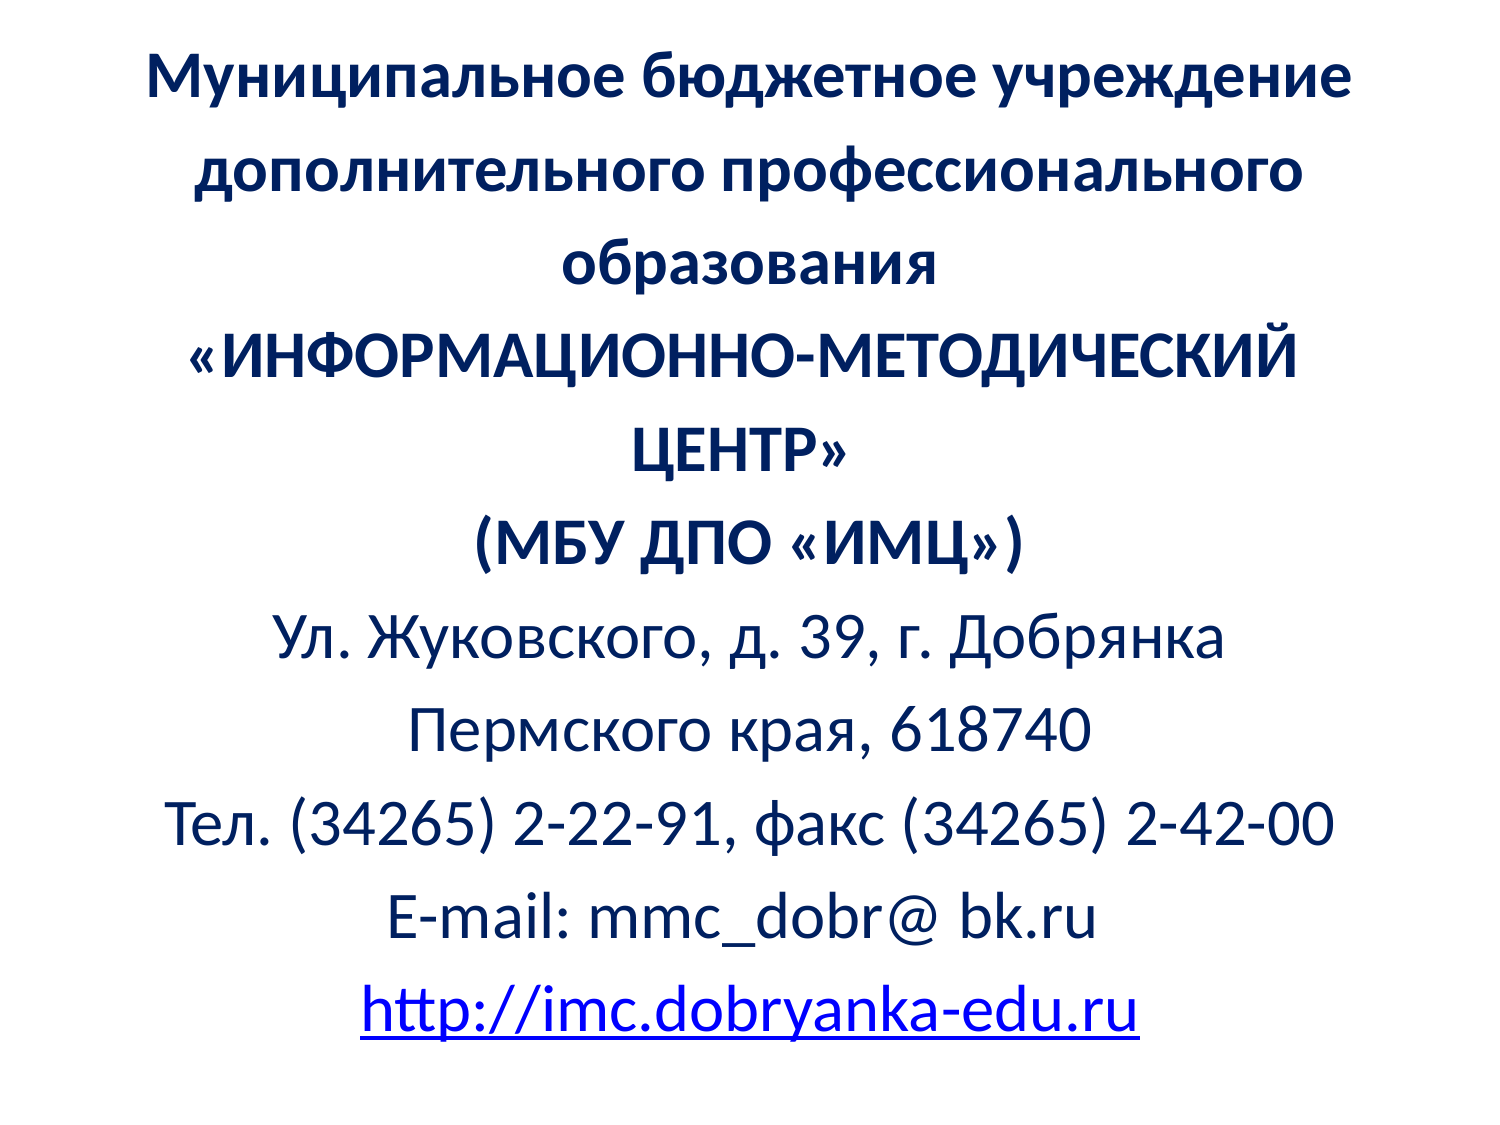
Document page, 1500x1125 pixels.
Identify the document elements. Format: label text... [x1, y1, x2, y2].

list Муниципальное бюджетное учреждение дополнительного профессионального образования «ИНФОРМАЦИОННО-МЕТОДИЧЕСКИЙ ЦЕНТР» (МБУ ДПО «ИМЦ») Ул. Жуковского, д. 39, г. Добрянка Пермского края, 618740 Тел. (34265) 2-22-91, факс (34265) 2-42-00 E-mail: mmc_dobr@ bk.ru http://imc.dobryanka-edu.ru [0, 23, 1500, 1125]
